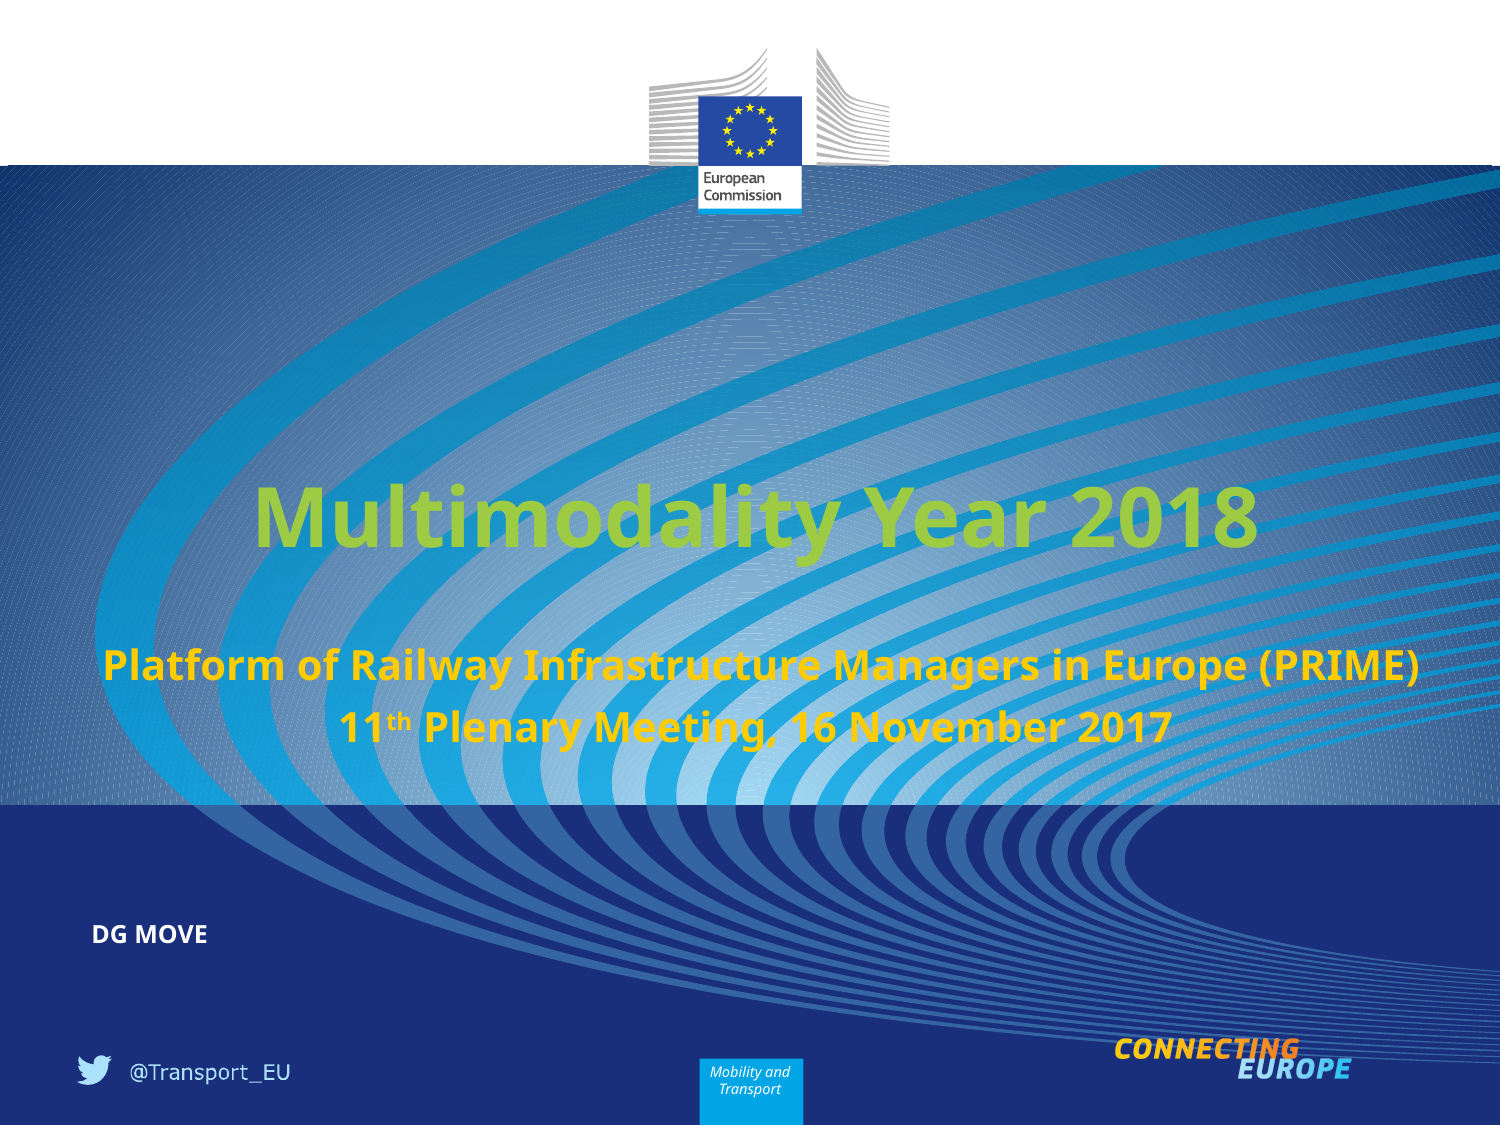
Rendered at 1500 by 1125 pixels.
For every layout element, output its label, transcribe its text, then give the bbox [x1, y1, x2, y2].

text_box DG MOVE [76, 911, 1093, 957]
picture [1112, 1036, 1355, 1081]
list Multimodality Year 2018 Platform of Railway Infrastructure Managers in Europe (PRIME) 11th Plenary Meeting, 16 November 2017 [53, 456, 1459, 912]
